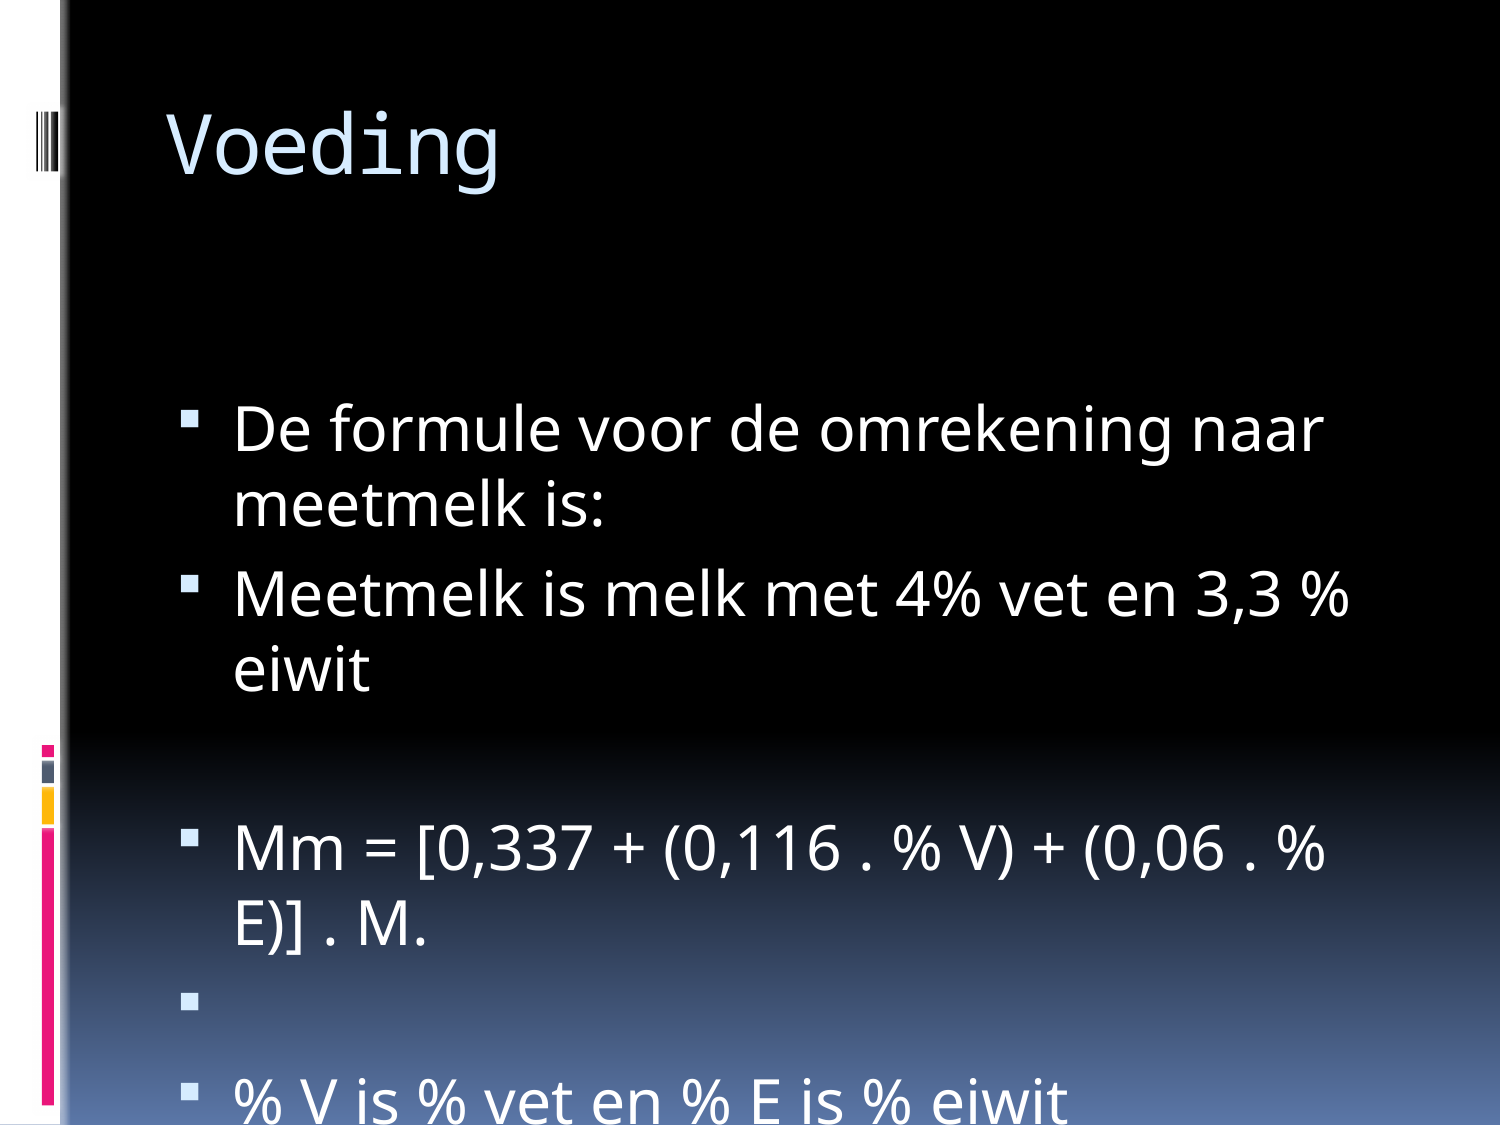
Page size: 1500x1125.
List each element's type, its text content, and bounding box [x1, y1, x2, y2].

list De formule voor de omrekening naar meetmelk is: Meetmelk is melk met 4% vet en 3,3 % eiwit Mm = [0,337 + (0,116 . % V) + (0,06 . % E)] . M. % V is % vet en % E is % eiwit [150, 292, 1425, 1043]
title Voeding [150, 83, 1425, 234]
